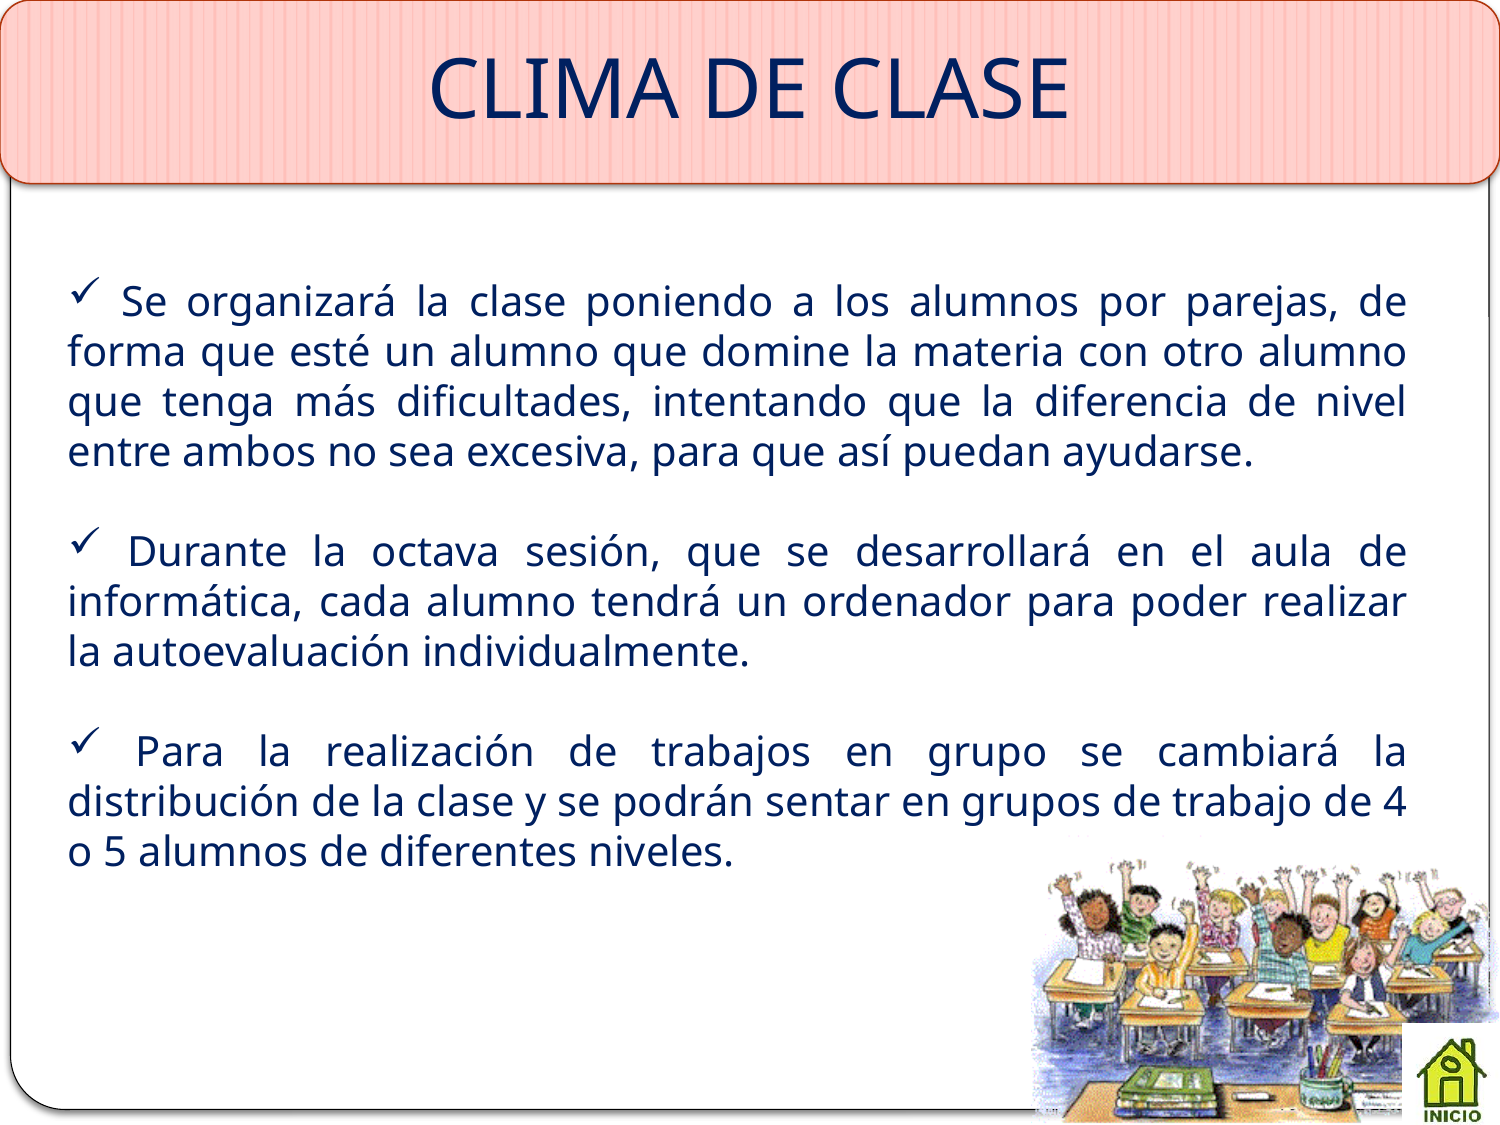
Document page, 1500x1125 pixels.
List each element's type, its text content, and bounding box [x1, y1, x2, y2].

text_box Se organizará la clase poniendo a los alumnos por parejas, de forma que esté un alumno que domine la materia con otro alumno que tenga más dificultades, intentando que la diferencia de nivel entre ambos no sea excesiva, para que así puedan ayudarse. Durante la octava sesión, que se desarrollará en el aula de informática, cada alumno tendrá un ordenador para poder realizar la autoevaluación individualmente. Para la realización de trabajos en grupo se cambiará la distribución de la clase y se podrán sentar en grupos de trabajo de 4 o 5 alumnos de diferentes niveles. [53, 267, 1424, 928]
picture [1030, 773, 1500, 1125]
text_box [0, 0, 1500, 184]
